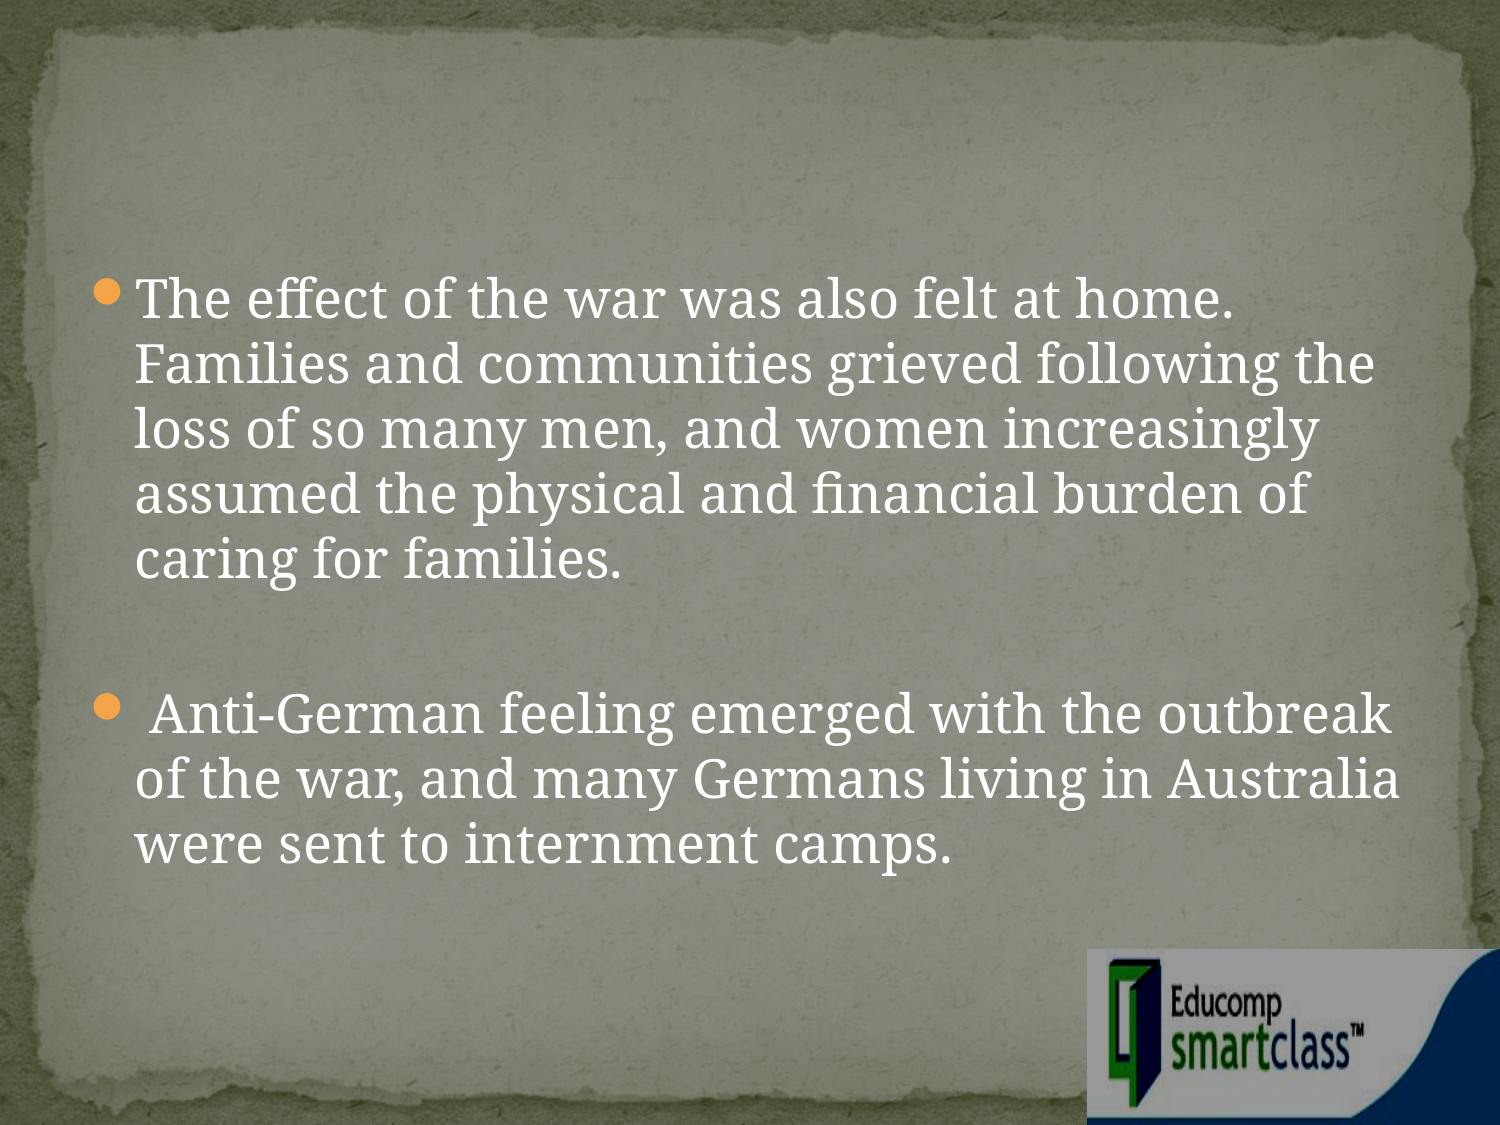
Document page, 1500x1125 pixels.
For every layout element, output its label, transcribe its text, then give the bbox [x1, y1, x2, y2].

list The effect of the war was also felt at home. Families and communities grieved following the loss of so many men, and women increasingly assumed the physical and financial burden of caring for families. Anti-German feeling emerged with the outbreak of the war, and many Germans living in Australia were sent to internment camps. [75, 24, 1425, 1005]
picture [1087, 949, 1500, 1125]
